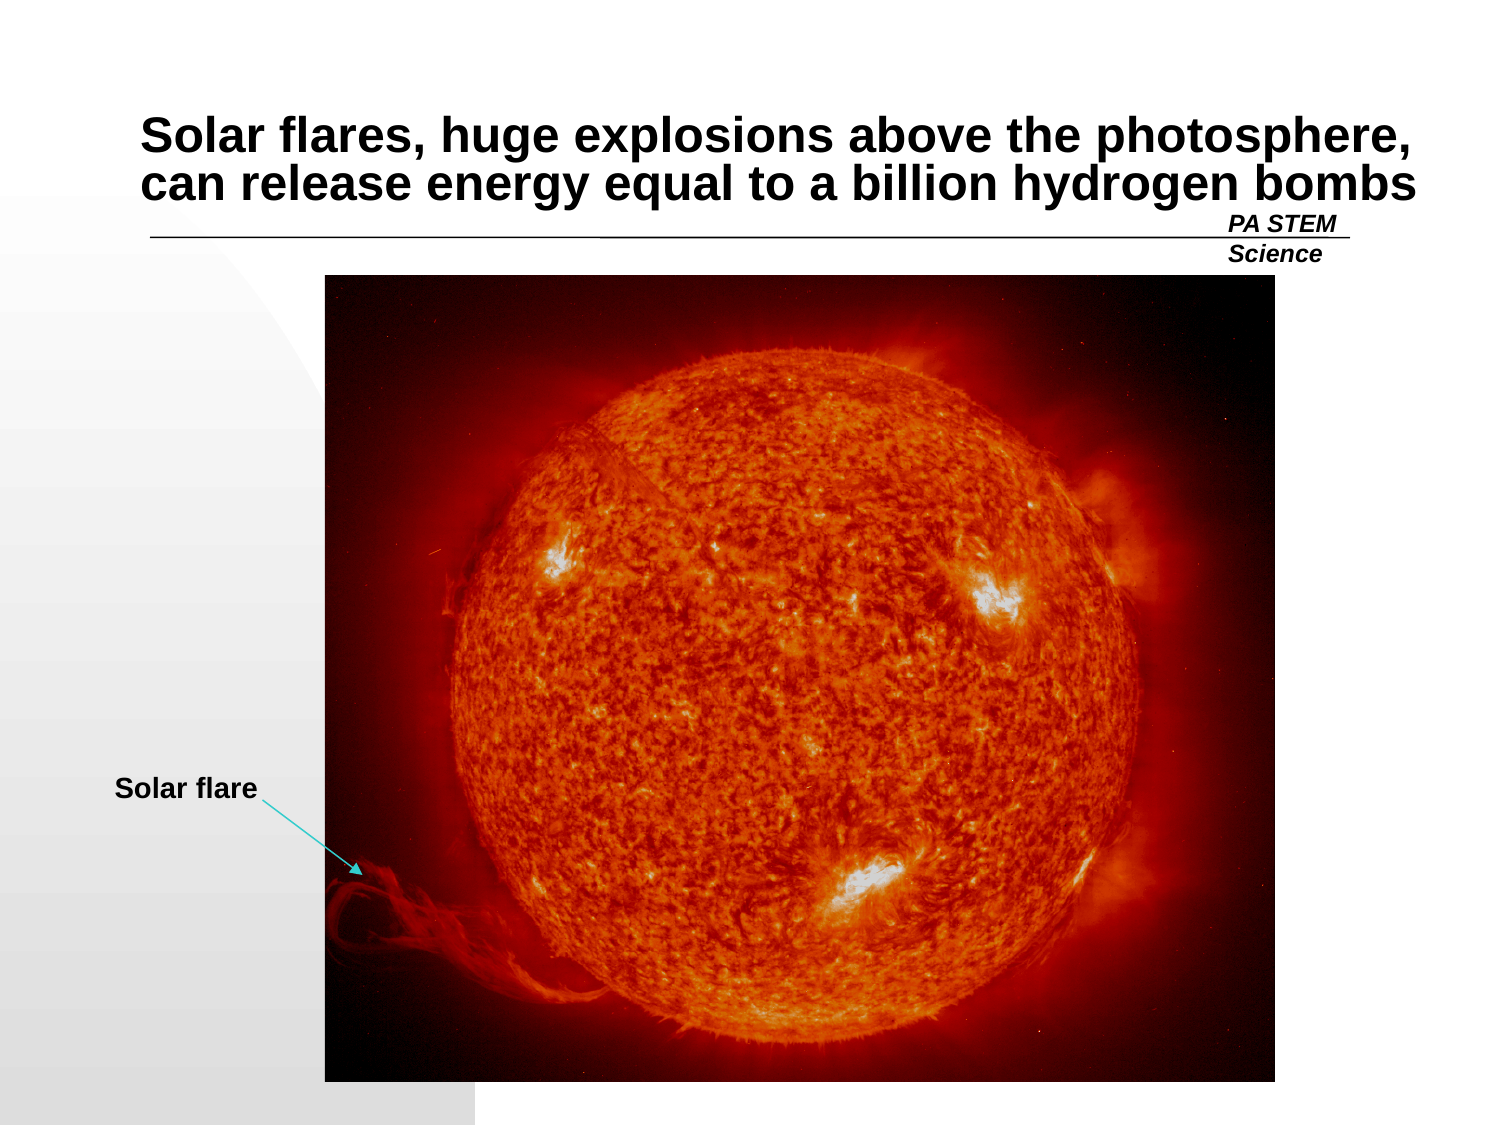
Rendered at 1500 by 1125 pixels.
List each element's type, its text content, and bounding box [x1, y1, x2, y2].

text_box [149, 199, 1353, 276]
picture [324, 276, 1276, 1082]
title Solar flares, huge explosions above the photosphere, can release energy equal to a billion hydrogen bombs [124, 62, 1438, 263]
text_box Solar flare [99, 762, 273, 813]
